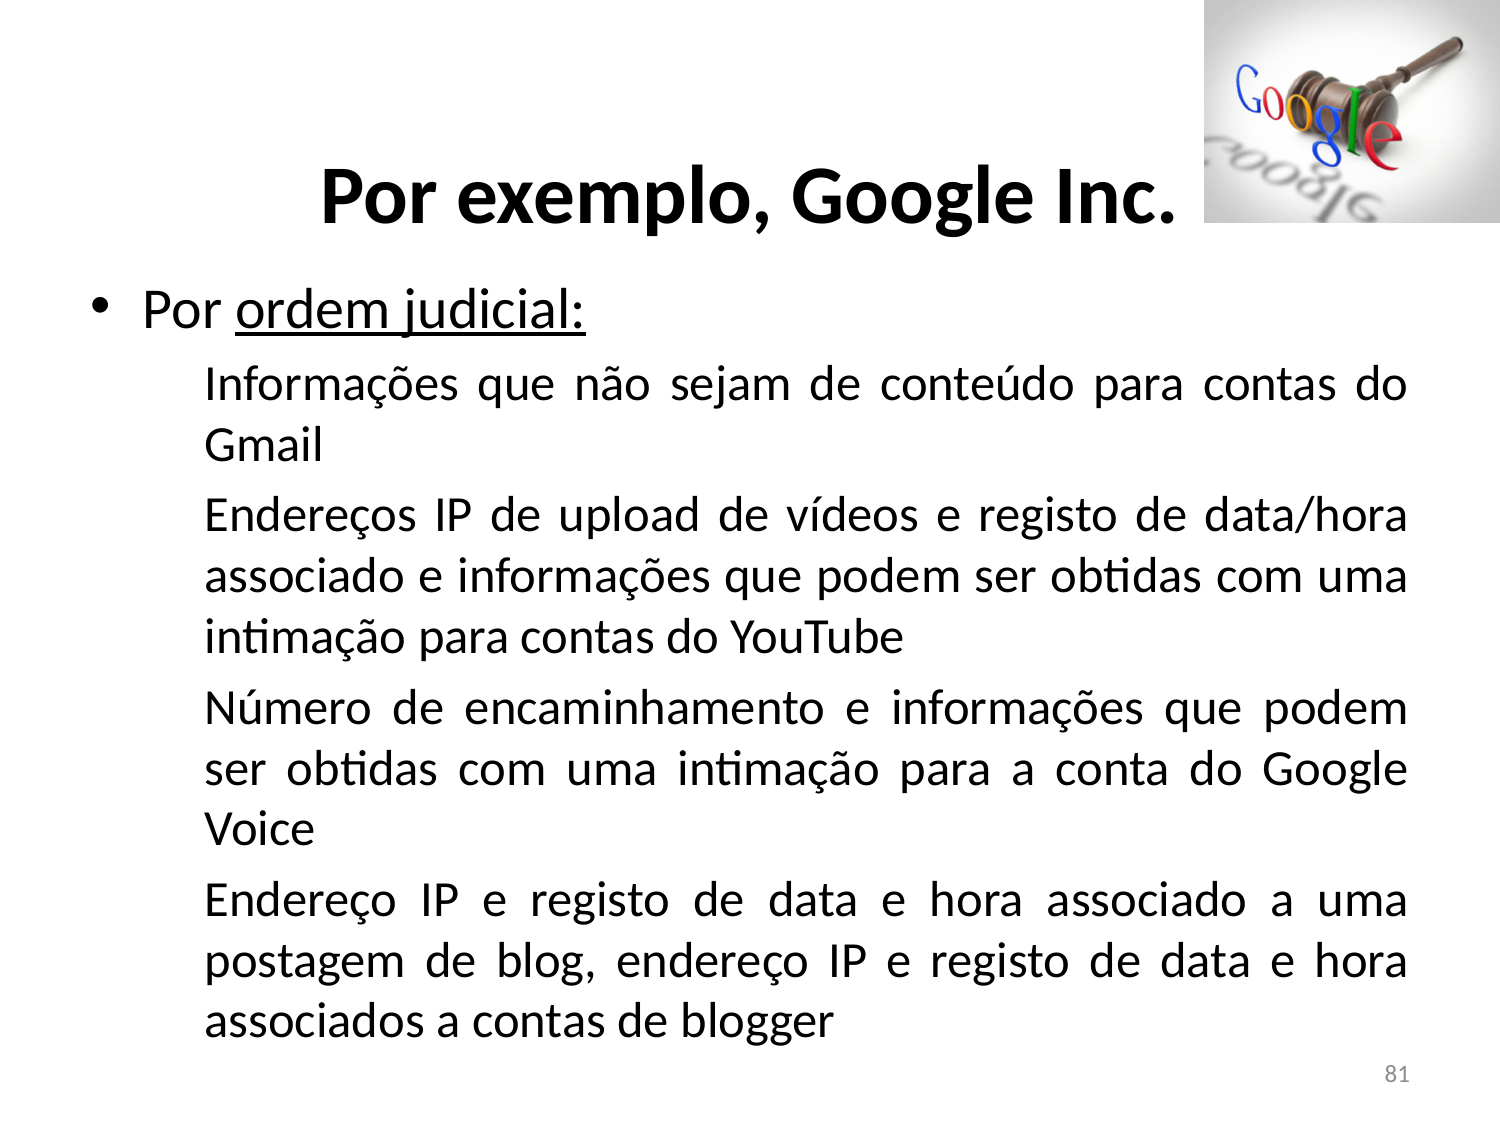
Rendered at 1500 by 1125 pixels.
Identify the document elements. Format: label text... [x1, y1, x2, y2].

list Por ordem judicial: Informações que não sejam de conteúdo para contas do Gmail Endereços IP de upload de vídeos e registo de data/hora associado e informações que podem ser obtidas com uma intimação para contas do YouTube Número de encaminhamento e informações que podem ser obtidas com uma intimação para a conta do Google Voice Endereço IP e registo de data e hora associado a uma postagem de blog, endereço IP e registo de data e hora associados a contas de blogger [75, 262, 1425, 1063]
picture [1203, 0, 1500, 223]
slide_number 81 [1074, 1042, 1425, 1103]
title Por exemplo, Google Inc. [75, 33, 1198, 221]
